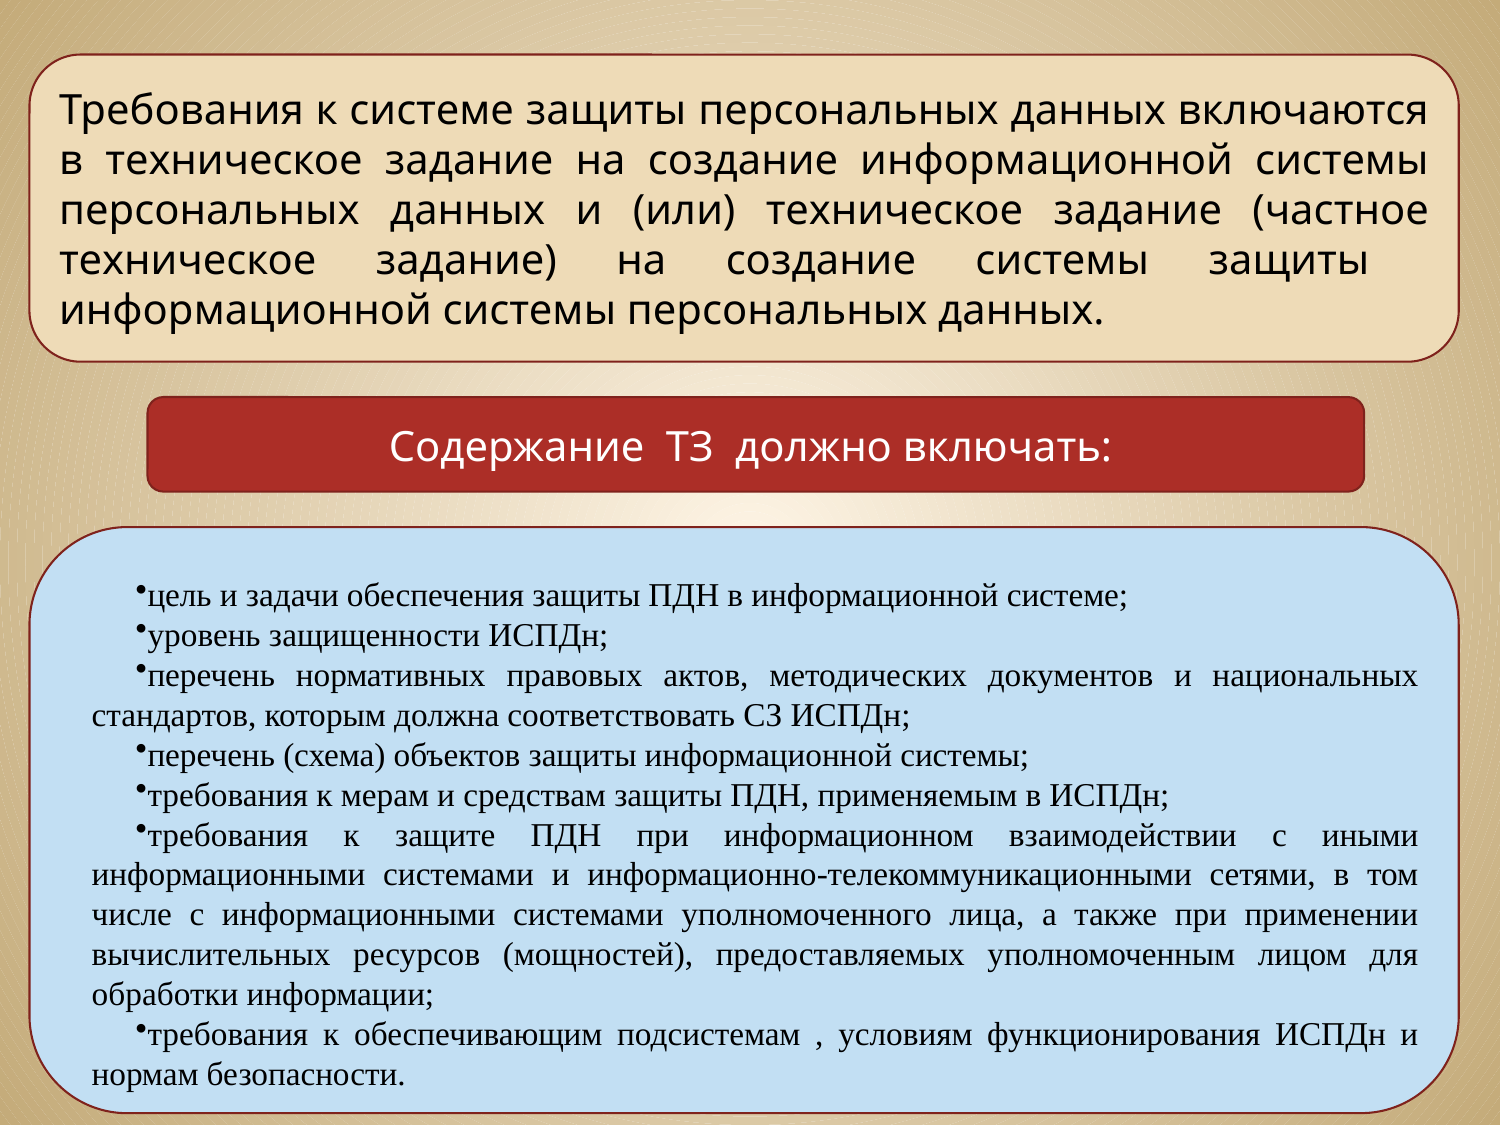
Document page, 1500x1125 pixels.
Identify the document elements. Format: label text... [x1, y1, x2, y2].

text_box [28, 526, 1460, 1115]
text_box цель и задачи обеспечения защиты ПДН в информационной системе; уровень защищенности ИСПДн; перечень нормативных правовых актов, методических документов и национальных стандартов, которым должна соответствовать СЗ ИСПДн; перечень (схема) объектов защиты информационной системы; требования к мерам и средствам защиты ПДН, применяемым в ИСПДн; требования к защите ПДН при информационном взаимодействии с иными информационными системами и информационно-телекоммуникационными сетями, в том числе с информационными системами уполномоченного лица, а также при применении вычислительных ресурсов (мощностей), предоставляемых уполномоченным лицом для обработки информации; требования к обеспечивающим подсистемам , условиям функционирования ИСПДн и нормам безопасности. [76, 565, 1436, 1100]
text_box Содержание ТЗ должно включать: [146, 395, 1366, 493]
text_box Требования к системе защиты персональных данных включаются в техническое задание на создание информационной системы персональных данных и (или) техническое задание (частное техническое задание) на создание системы защиты информационной системы персональных данных. [28, 53, 1460, 363]
